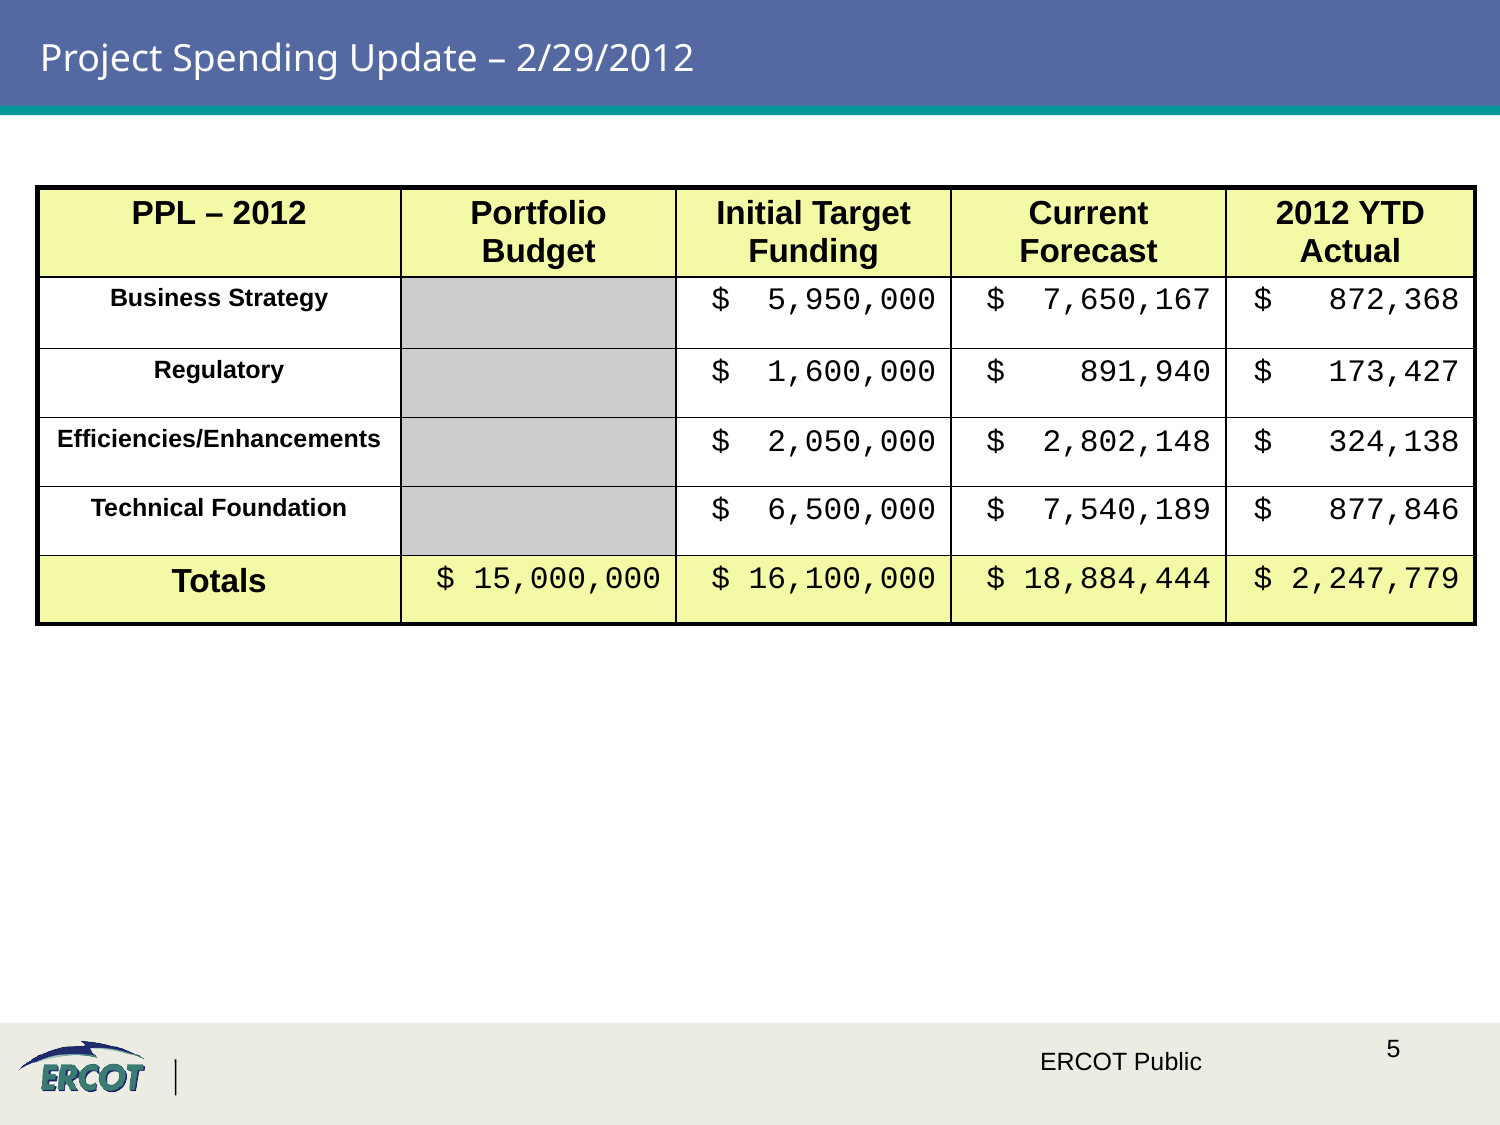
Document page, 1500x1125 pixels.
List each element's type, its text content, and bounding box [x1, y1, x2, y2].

table_cell $ 16,100,000 [677, 556, 950, 622]
table_cell [402, 278, 675, 348]
table_cell Regulatory [40, 349, 400, 417]
table_cell Business Strategy [40, 278, 400, 348]
title Project Spending Update – 2/29/2012 [24, 0, 988, 113]
table_cell $ 891,940 [952, 349, 1225, 417]
table_cell $ 173,427 [1227, 349, 1473, 417]
table_cell $ 7,650,167 [952, 278, 1225, 348]
table_cell [402, 349, 675, 417]
picture [10, 1031, 151, 1111]
table_cell Technical Foundation [40, 487, 400, 555]
table_header Portfolio Budget [402, 190, 675, 276]
table_header PPL – 2012 [40, 190, 400, 276]
table_cell Efficiencies/Enhancements [40, 418, 400, 486]
text_box ERCOT Public [1025, 1037, 1438, 1113]
table_cell [402, 418, 675, 486]
table_cell $ 6,500,000 [677, 487, 950, 555]
table_cell $ 877,846 [1227, 487, 1473, 555]
table_cell $ 324,138 [1227, 418, 1473, 486]
table_cell $ 1,600,000 [677, 349, 950, 417]
table_cell $ 7,540,189 [952, 487, 1225, 555]
table_header Initial Target Funding [677, 190, 950, 276]
table_cell $ 872,368 [1227, 278, 1473, 348]
table_cell $ 2,802,148 [952, 418, 1225, 486]
table_cell Totals [40, 556, 400, 622]
table_header 2012 YTD Actual [1227, 190, 1473, 276]
table_cell $ 2,050,000 [677, 418, 950, 486]
table_cell $ 2,247,779 [1227, 556, 1473, 622]
table_header Current Forecast [952, 190, 1225, 276]
table_cell $ 5,950,000 [677, 278, 950, 348]
table_cell $ 15,000,000 [402, 556, 675, 622]
table_cell [402, 487, 675, 555]
table_cell $ 18,884,444 [952, 556, 1225, 622]
